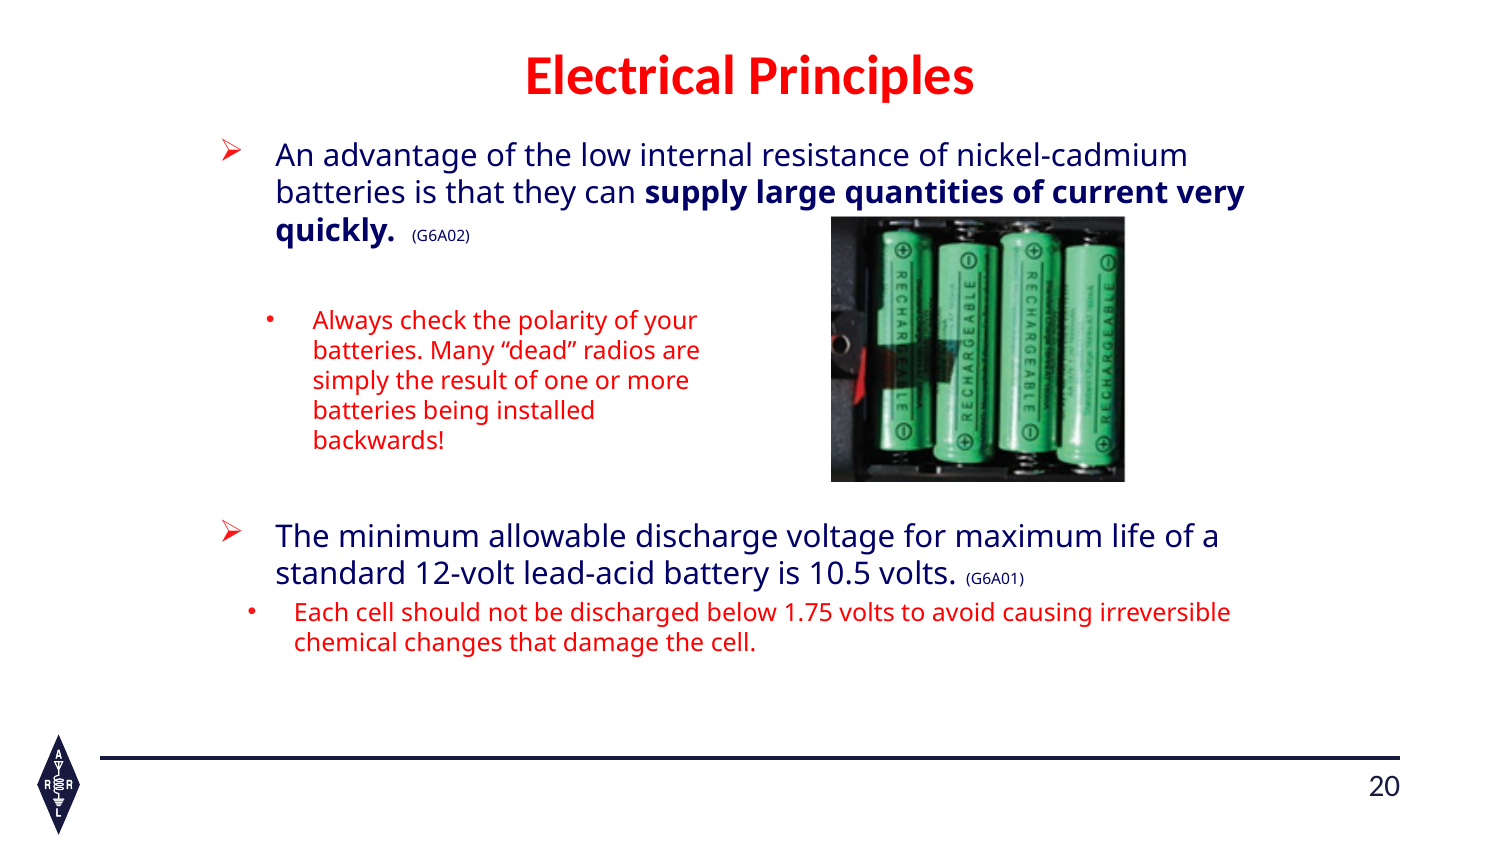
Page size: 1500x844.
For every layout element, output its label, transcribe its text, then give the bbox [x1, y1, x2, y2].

text_box An advantage of the low internal resistance of nickel-cadmium batteries is that they can supply large quantities of current very quickly. (G6A02) The minimum allowable discharge voltage for maximum life of a standard 12-volt lead-acid battery is 10.5 volts. (G6A01) Each cell should not be discharged below 1.75 volts to avoid causing irreversible chemical changes that damage the cell. [204, 127, 1268, 739]
picture [830, 215, 1127, 482]
picture [37, 734, 80, 835]
title Electrical Principles [218, 32, 1282, 139]
text_box Always check the polarity of your batteries. Many “dead” radios are simply the result of one or more batteries being installed backwards! [254, 298, 736, 460]
slide_number 20 [1302, 761, 1400, 807]
